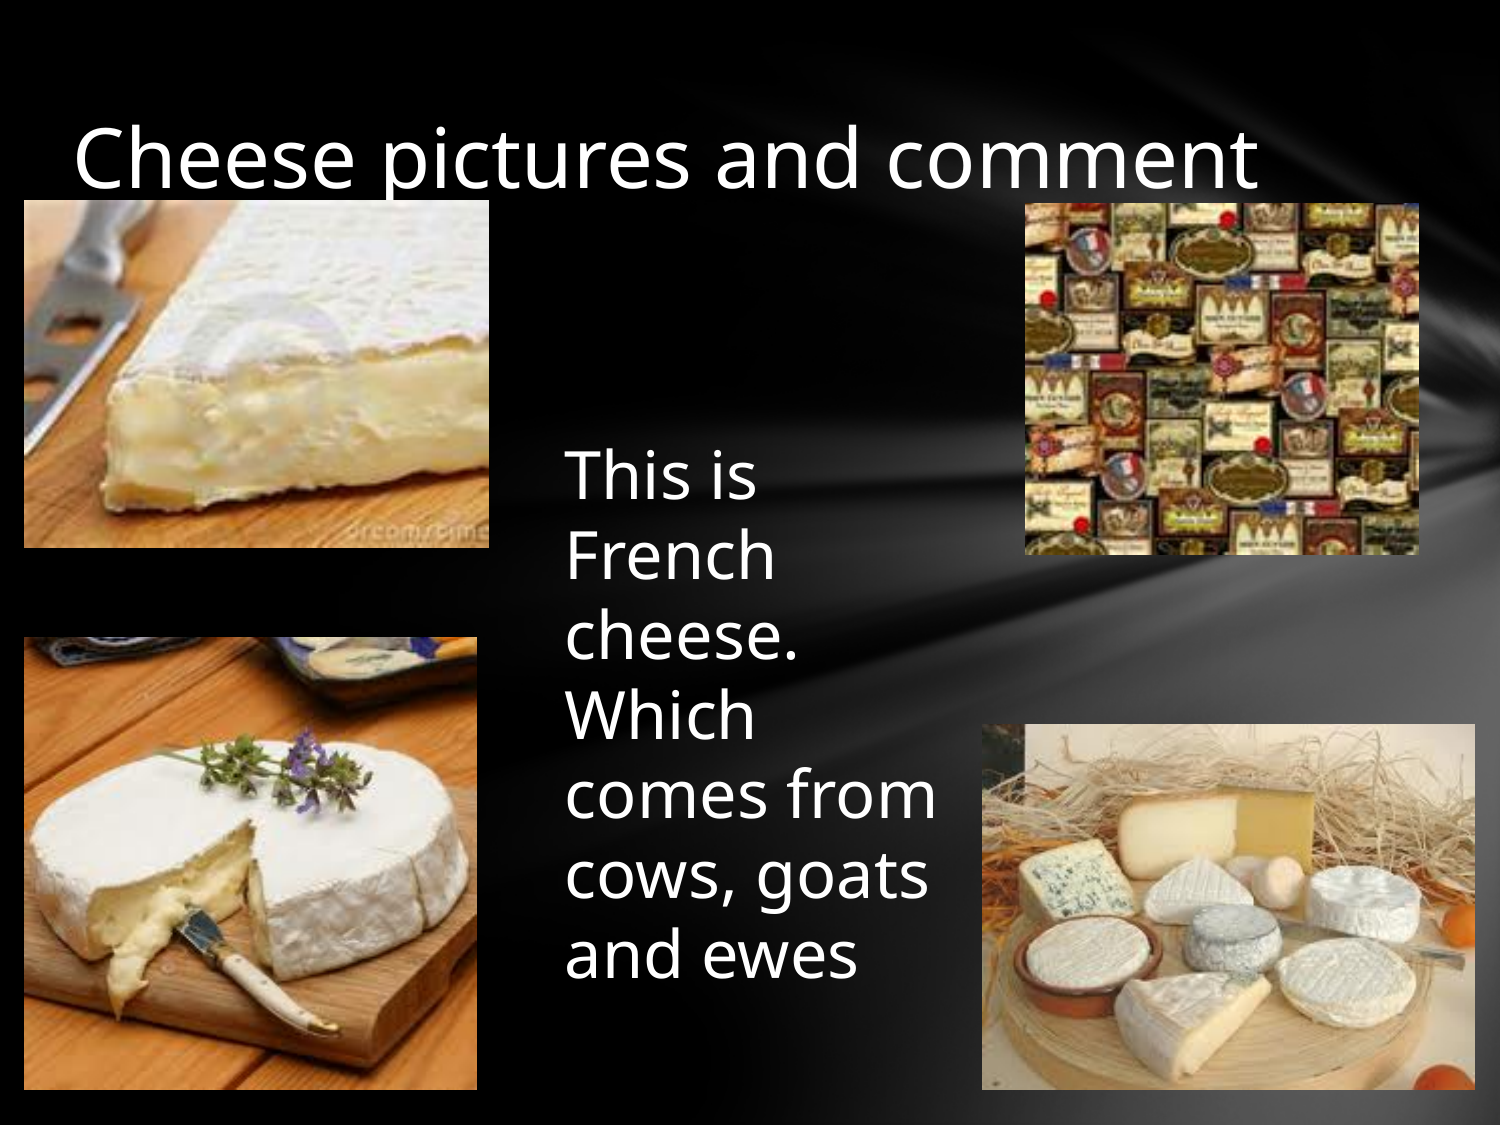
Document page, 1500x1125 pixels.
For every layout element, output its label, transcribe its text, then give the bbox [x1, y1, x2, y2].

title Cheese pictures and comment [57, 37, 1318, 213]
picture [1024, 203, 1419, 555]
text_box This is French cheese. Which comes from cows, goats and ewes [549, 425, 963, 1000]
picture [24, 636, 477, 1090]
picture [981, 724, 1475, 1090]
picture [24, 199, 489, 548]
